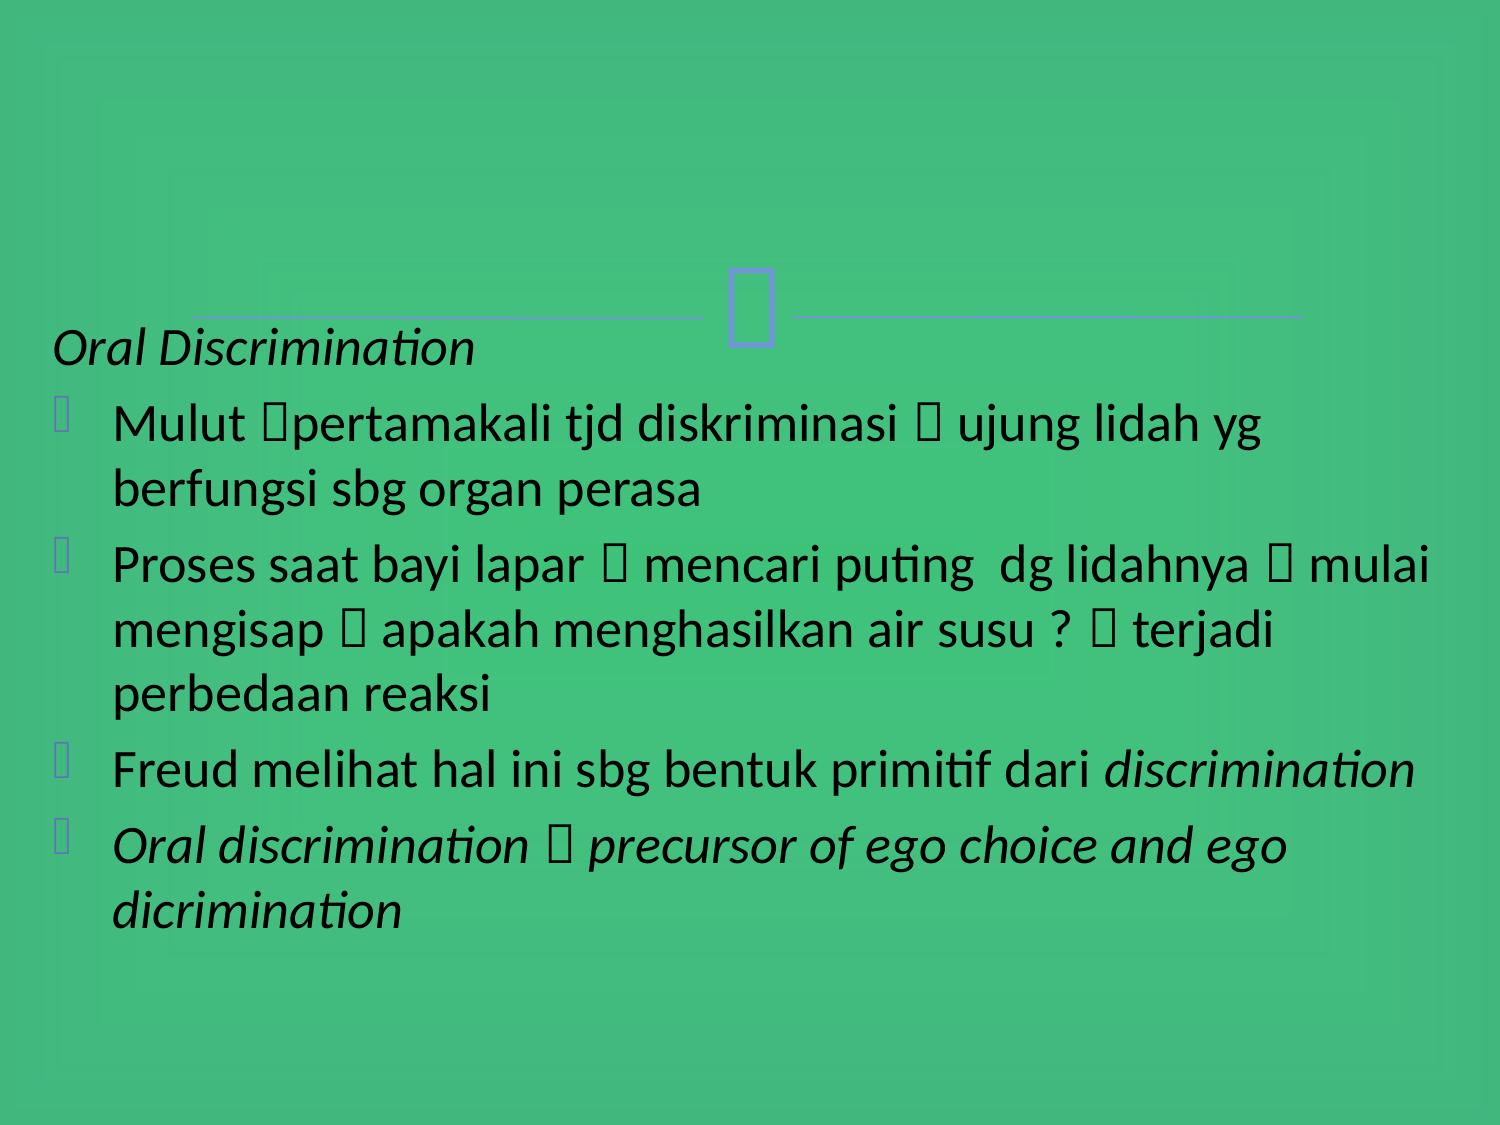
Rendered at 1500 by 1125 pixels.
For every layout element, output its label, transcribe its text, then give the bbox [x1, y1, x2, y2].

list Oral Discrimination Mulut pertamakali tjd diskriminasi  ujung lidah yg berfungsi sbg organ perasa Proses saat bayi lapar  mencari puting dg lidahnya  mulai mengisap  apakah menghasilkan air susu ?  terjadi perbedaan reaksi Freud melihat hal ini sbg bentuk primitif dari discrimination Oral discrimination  precursor of ego choice and ego dicrimination [37, 303, 1450, 1113]
